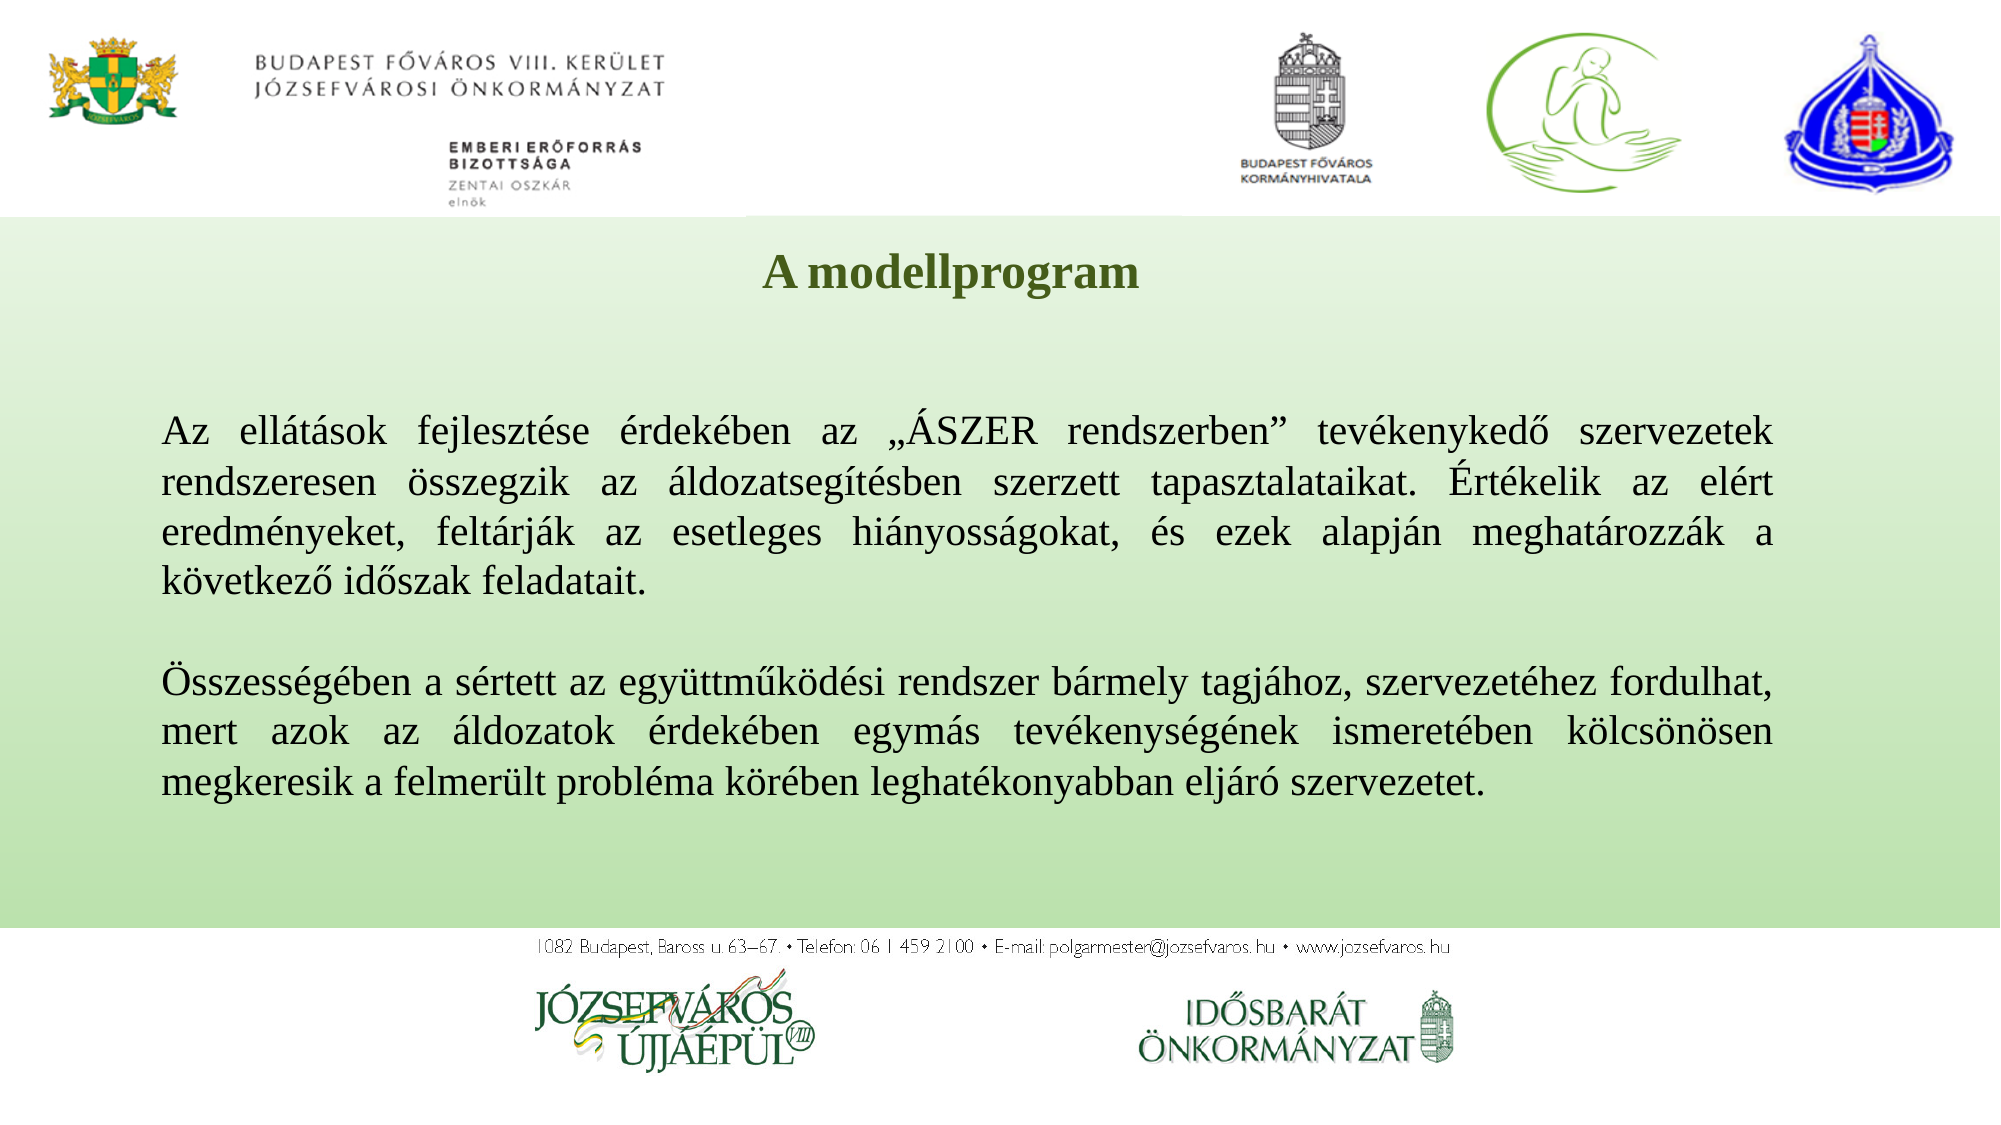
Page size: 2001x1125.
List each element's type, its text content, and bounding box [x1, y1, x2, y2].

text_box A modellprogram [64, 231, 1839, 306]
picture [0, 0, 746, 217]
picture [1182, 0, 2000, 216]
text_box Az ellátások fejlesztése érdekében az „ÁSZER rendszerben” tevékenykedő szervezetek rendszeresen összegzik az áldozatsegítésben szerzett tapasztalataikat. Értékelik az elért eredményeket, feltárják az esetleges hiányosságokat, és ezek alapján meghatározzák a következő időszak feladatait. Összességében a sértett az együttműködési rendszer bármely tagjához, szervezetéhez fordulhat, mert azok az áldozatok érdekében egymás tevékenységének ismeretében kölcsönösen megkeresik a felmerült probléma körében leghatékonyabban eljáró szervezetet. [146, 395, 1790, 856]
picture [382, 928, 1605, 1125]
